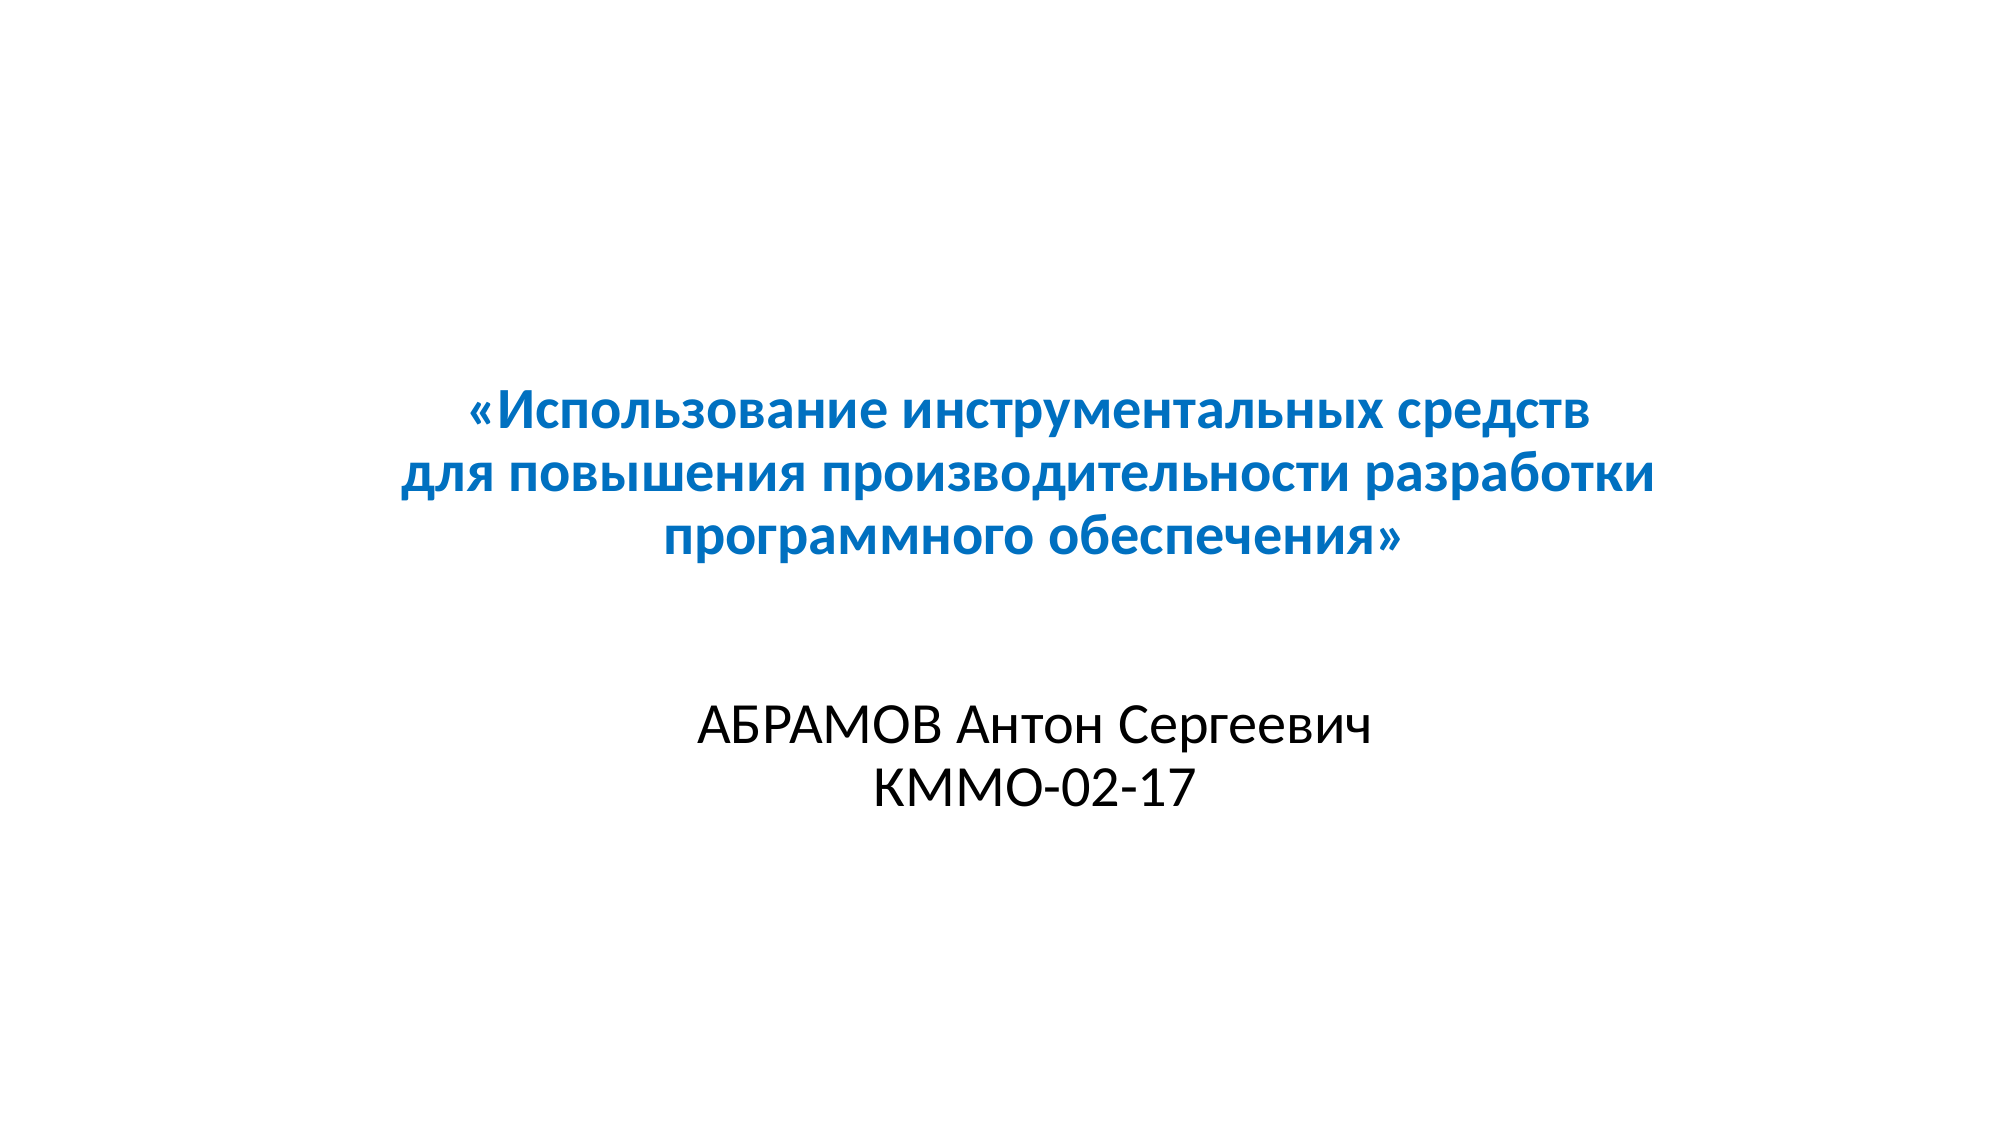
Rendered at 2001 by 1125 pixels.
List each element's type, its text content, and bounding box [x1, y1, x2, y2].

title «Использование инструментальных средств для повышения производительности разработки программного обеспечения» АБРАМОВ Антон Сергеевич КММО-02-17 [189, 106, 1881, 1035]
